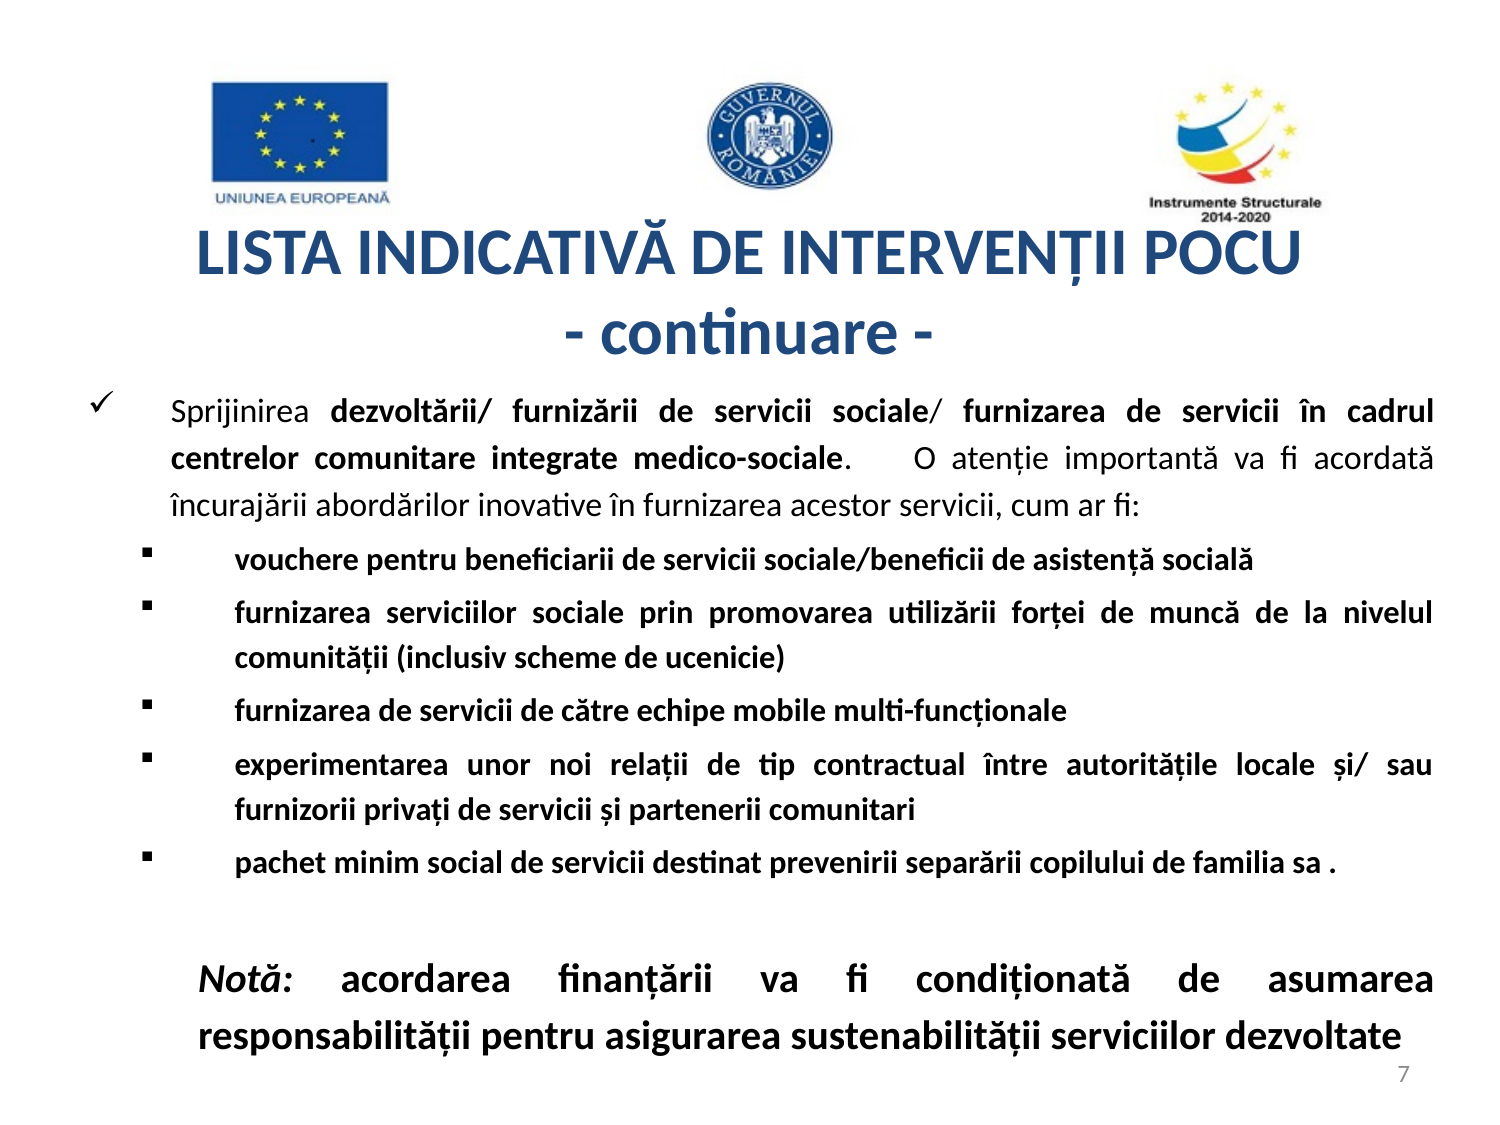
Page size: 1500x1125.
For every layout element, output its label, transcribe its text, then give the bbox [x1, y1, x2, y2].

picture [75, 37, 1425, 212]
slide_number 7 [1074, 1042, 1425, 1103]
title LISTA INDICATIVĂ DE INTERVENȚII POCU - continuare - [75, 212, 1425, 363]
list Sprijinirea dezvoltării/ furnizării de servicii sociale/ furnizarea de servicii în cadrul centrelor comunitare integrate medico-sociale. O atenție importantă va fi acordată încurajării abordărilor inovative în furnizarea acestor servicii, cum ar fi: vouchere pentru beneficiarii de servicii sociale/beneficii de asistenţă socială furnizarea serviciilor sociale prin promovarea utilizării forței de muncă de la nivelul comunității (inclusiv scheme de ucenicie) furnizarea de servicii de către echipe mobile multi-funcționale experimentarea unor noi relații de tip contractual între autoritățile locale și/ sau furnizorii privați de servicii şi partenerii comunitari pachet minim social de servicii destinat prevenirii separării copilului de familia sa . Notă: acordarea finanțării va fi condiționată de asumarea responsabilității pentru asigurarea sustenabilității serviciilor dezvoltate [37, 375, 1450, 1075]
